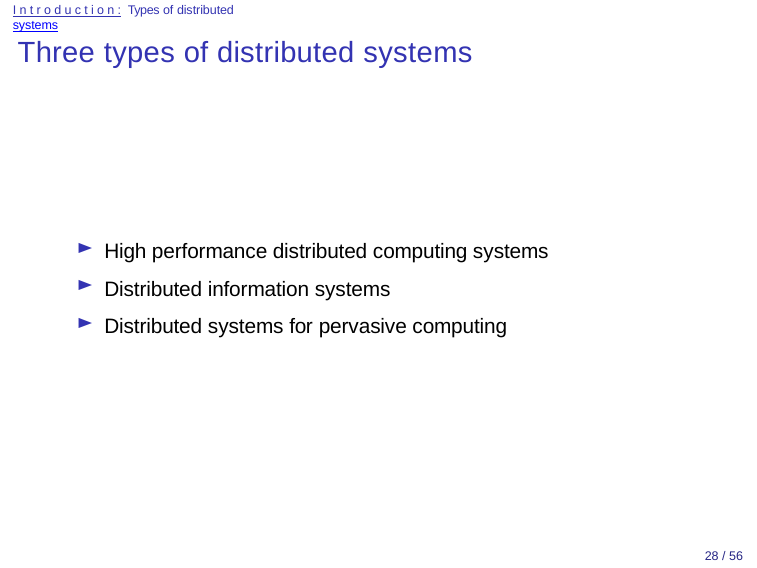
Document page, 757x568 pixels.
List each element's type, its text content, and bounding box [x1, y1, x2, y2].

slide_number 28 / 56 [698, 546, 745, 568]
title Three types of distributed systems [15, 31, 475, 129]
text_box Introduction: Types of distributed systems [10, 0, 247, 33]
text_box High performance distributed computing systems Distributed information systems Distributed systems for pervasive computing [70, 223, 561, 338]
